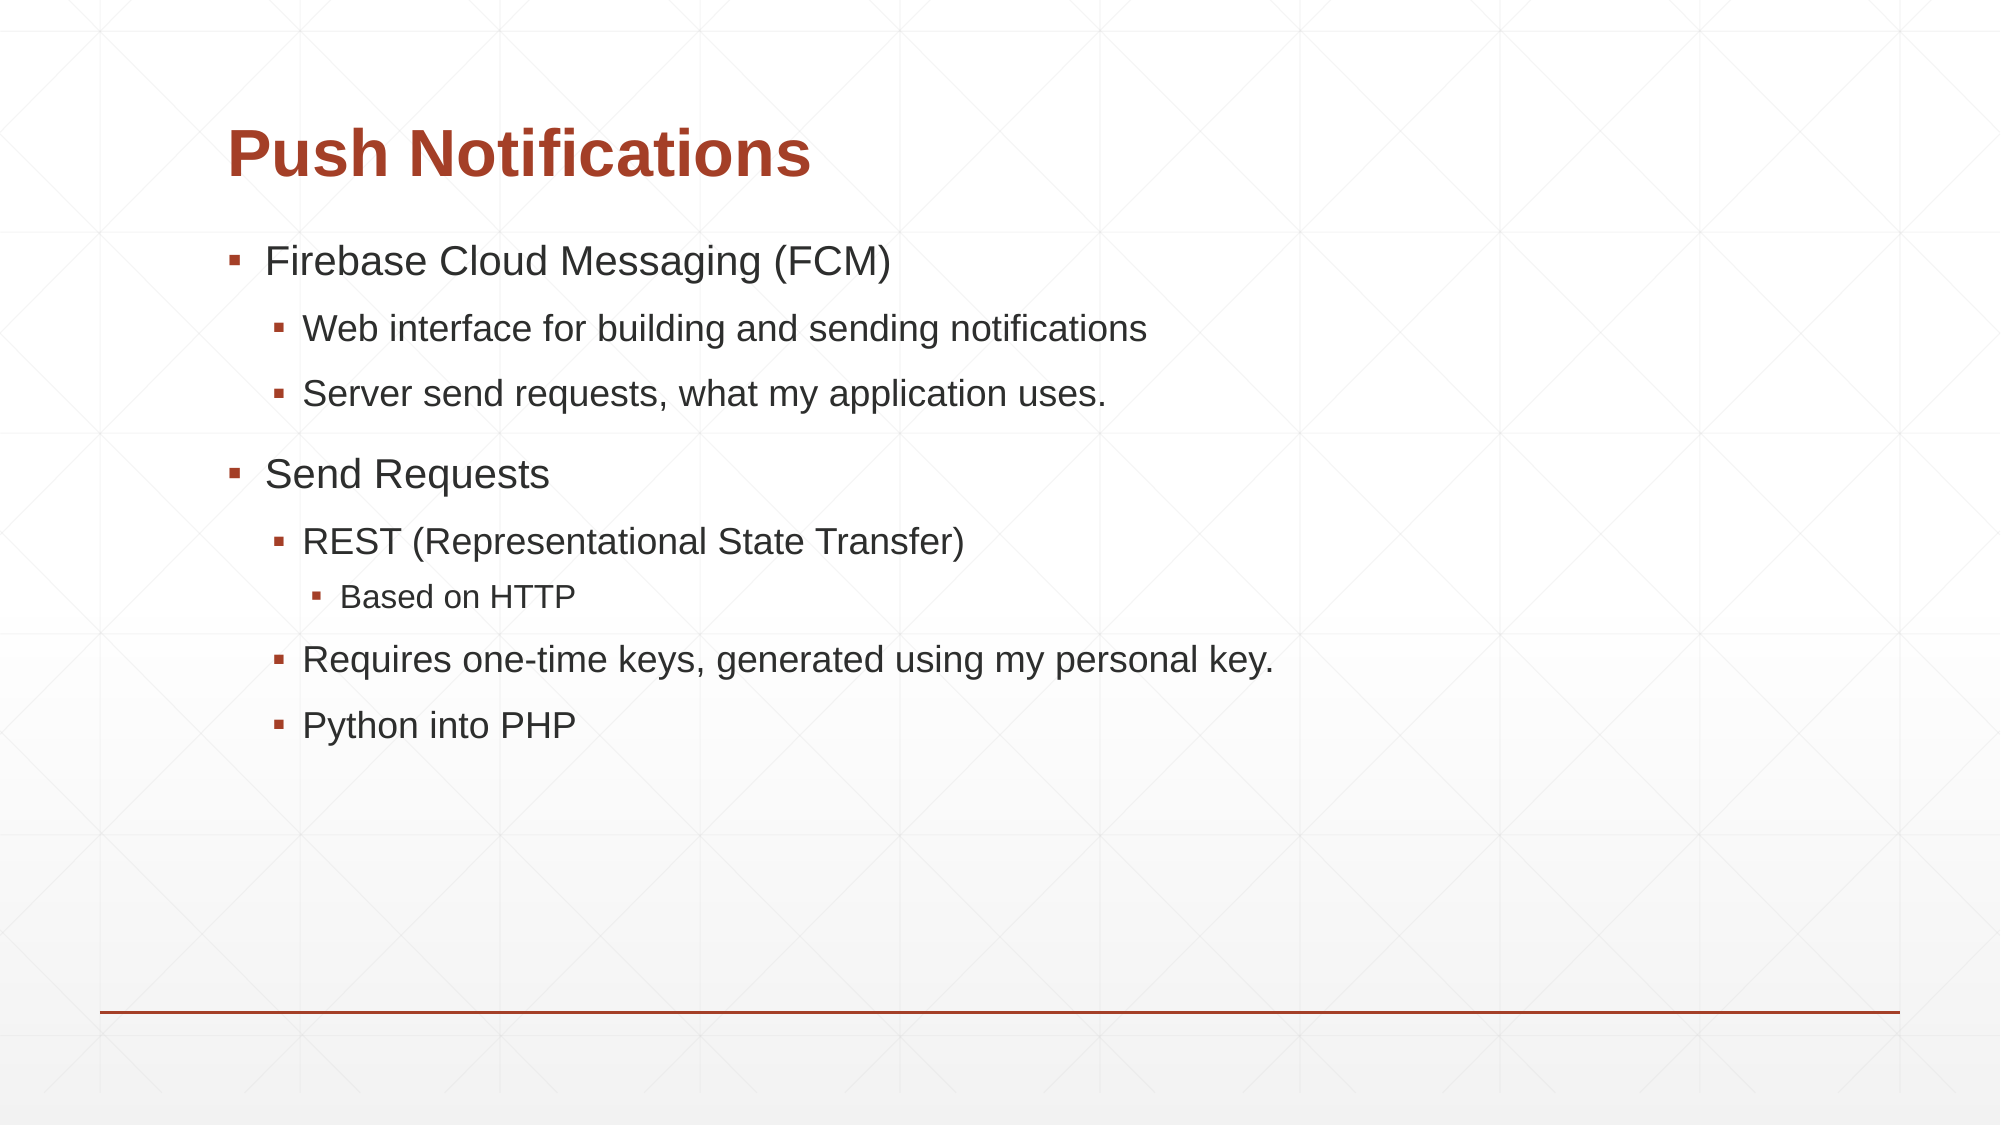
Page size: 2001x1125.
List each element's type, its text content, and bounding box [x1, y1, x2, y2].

title Push Notifications [212, 82, 1788, 199]
list Firebase Cloud Messaging (FCM) Web interface for building and sending notifications Server send requests, what my application uses. Send Requests REST (Representational State Transfer) Based on HTTP Requires one-time keys, generated using my personal key. Python into PHP [212, 231, 1788, 950]
